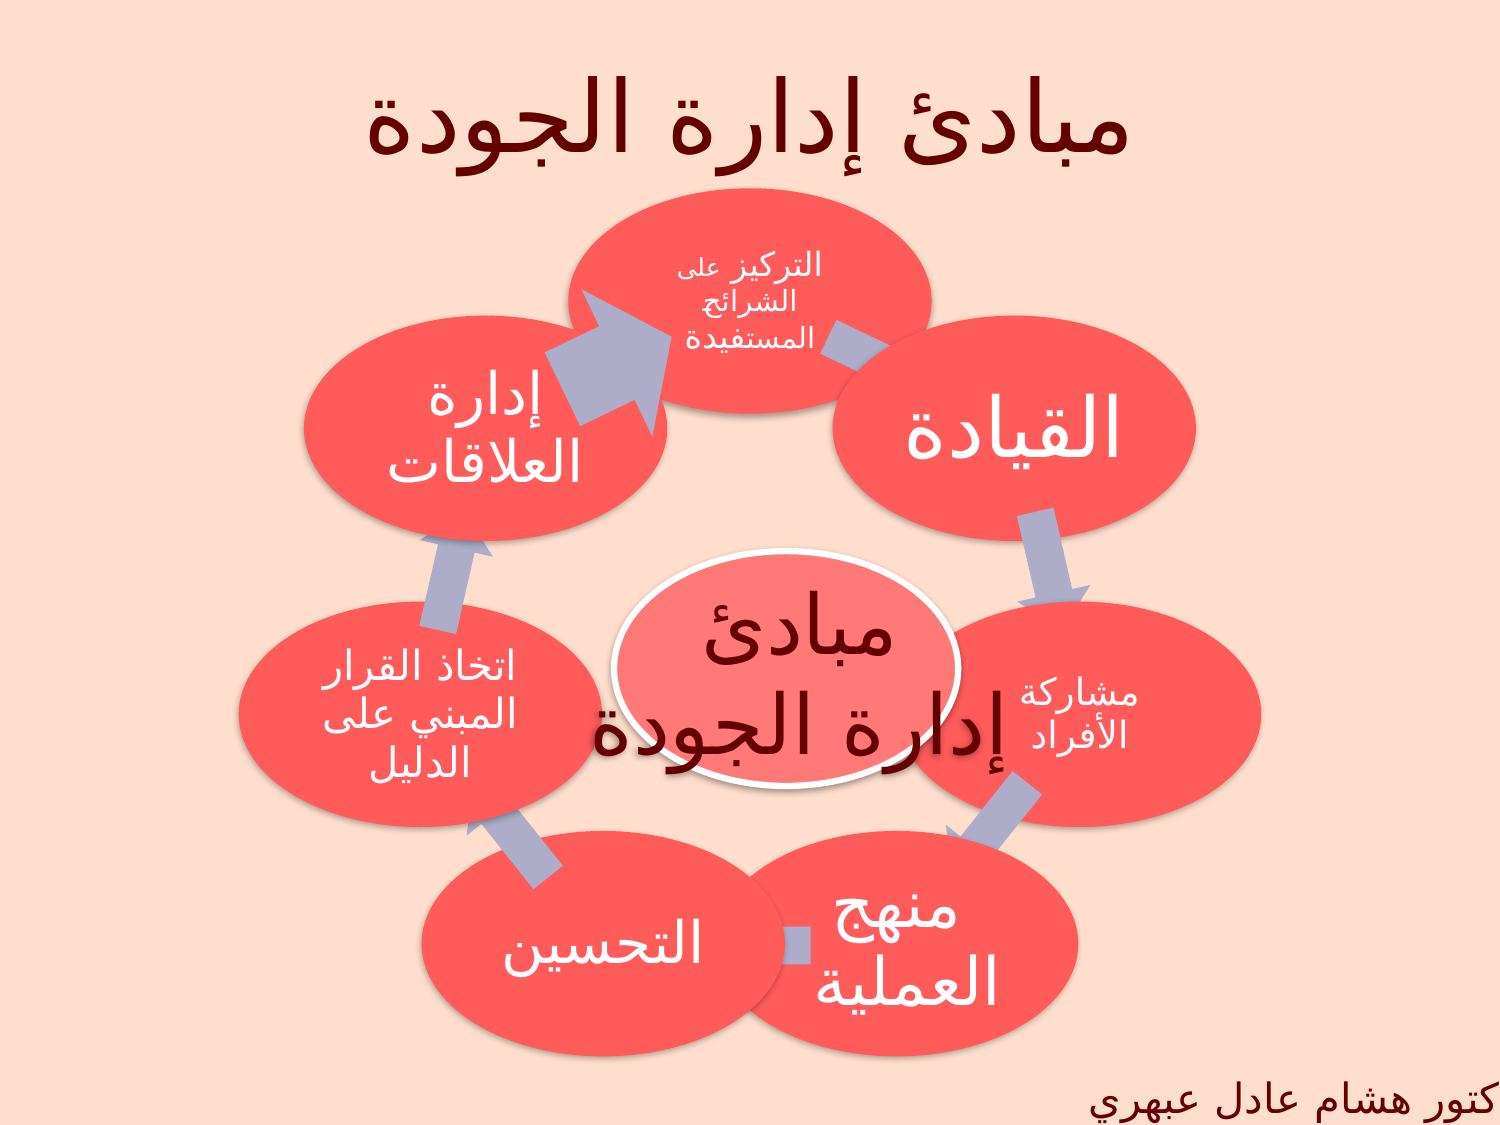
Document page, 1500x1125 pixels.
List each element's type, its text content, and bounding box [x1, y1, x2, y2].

text_box [0, 0, 1500, 1125]
text_box مبادئ إدارة الجودة [74, 45, 1425, 186]
text_box الدكتور هشام عادل عبهري [1073, 1064, 1500, 1125]
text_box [23, 187, 1477, 1090]
